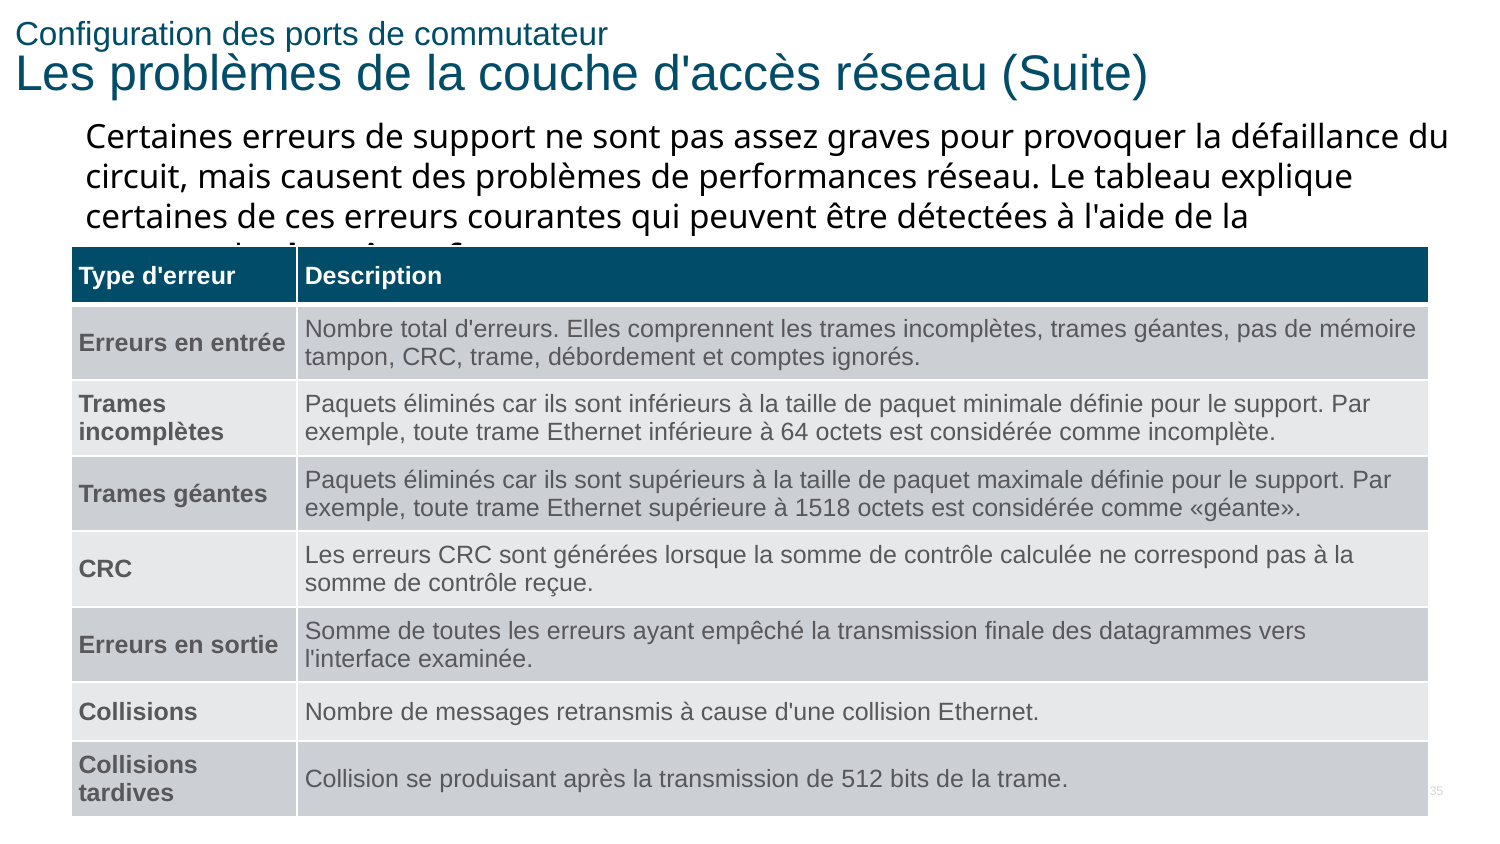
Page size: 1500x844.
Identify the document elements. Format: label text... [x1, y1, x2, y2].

table_cell Trames incomplètes [72, 381, 296, 455]
table_cell Somme de toutes les erreurs ayant empêché la transmission finale des datagrammes vers l'interface examinée. [298, 608, 1428, 681]
table_header Description [298, 247, 1428, 302]
title Configuration des ports de commutateur Les problèmes de la couche d'accès réseau (Suite) [0, 0, 1369, 121]
table_cell Erreurs en sortie [72, 608, 296, 681]
table_cell Collision se produisant après la transmission de 512 bits de la trame. [298, 742, 1428, 816]
text_box Certaines erreurs de support ne sont pas assez graves pour provoquer la défaillance du circuit, mais causent des problèmes de performances réseau. Le tableau explique certaines de ces erreurs courantes qui peuvent être détectées à l'aide de la commande show interfaces . [70, 108, 1472, 283]
table_cell Nombre total d'erreurs. Elles comprennent les trames incomplètes, trames géantes, pas de mémoire tampon, CRC, trame, débordement et comptes ignorés. [298, 307, 1428, 379]
table_cell Collisions tardives [72, 742, 296, 816]
table_header Type d'erreur [72, 247, 296, 302]
table_cell Collisions [72, 683, 296, 740]
table_cell Paquets éliminés car ils sont supérieurs à la taille de paquet maximale définie pour le support. Par exemple, toute trame Ethernet supérieure à 1518 octets est considérée comme «géante». [298, 457, 1428, 530]
table_cell Paquets éliminés car ils sont inférieurs à la taille de paquet minimale définie pour le support. Par exemple, toute trame Ethernet inférieure à 64 octets est considérée comme incomplète. [298, 381, 1428, 455]
table_cell CRC [72, 532, 296, 606]
table_cell Erreurs en entrée [72, 307, 296, 379]
table_cell Nombre de messages retransmis à cause d'une collision Ethernet. [298, 683, 1428, 740]
table_cell Trames géantes [72, 457, 296, 530]
table_cell Les erreurs CRC sont générées lorsque la somme de contrôle calculée ne correspond pas à la somme de contrôle reçue. [298, 532, 1428, 606]
